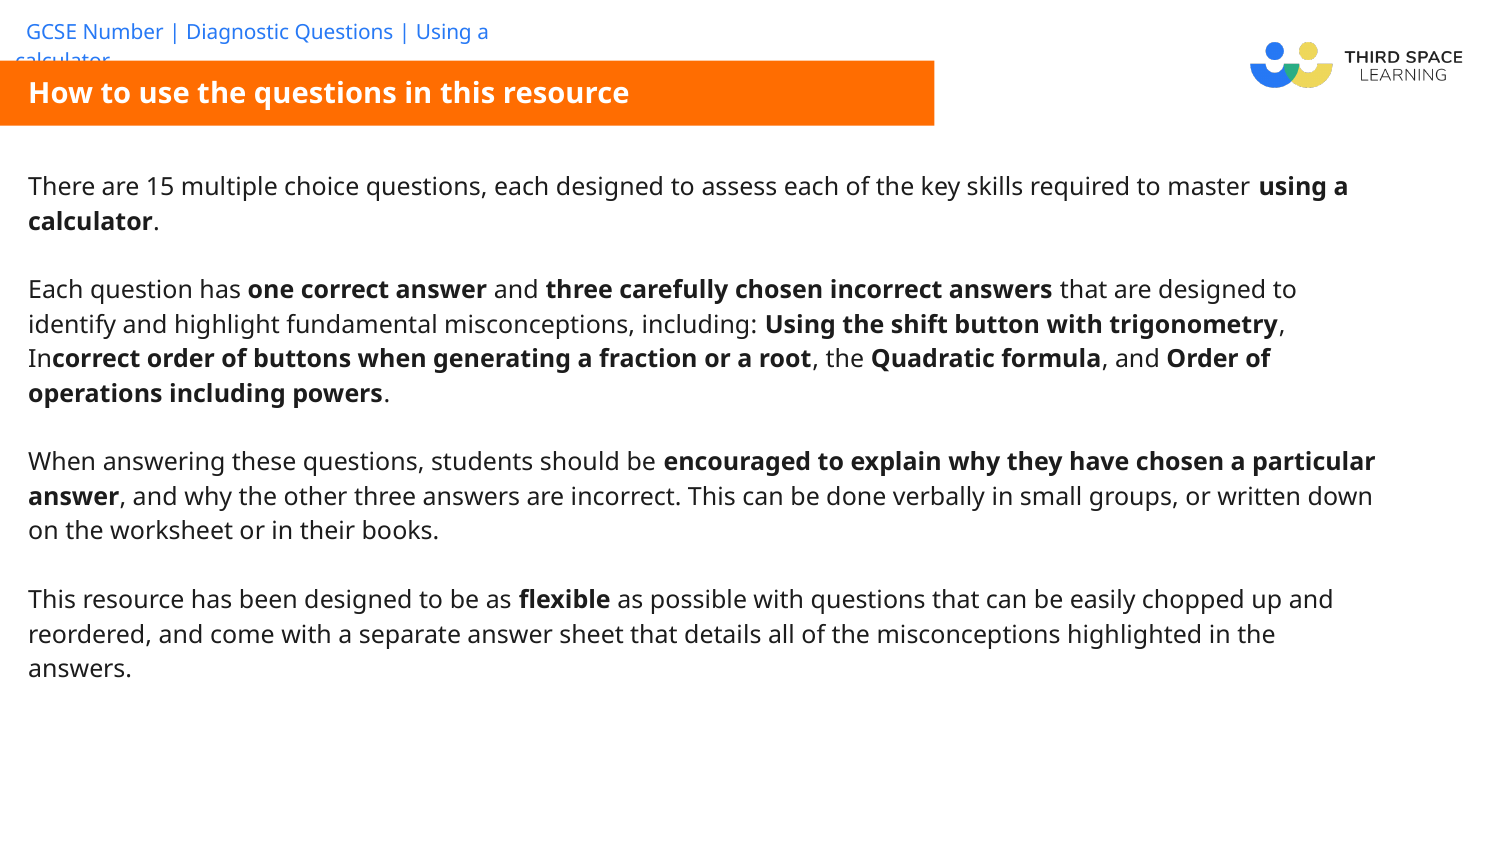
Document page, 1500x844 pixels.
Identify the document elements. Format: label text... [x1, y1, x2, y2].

picture [1250, 33, 1465, 99]
text_box There are 15 multiple choice questions, each designed to assess each of the key skills required to master using a calculator. Each question has one correct answer and three carefully chosen incorrect answers that are designed to identify and highlight fundamental misconceptions, including: Using the shift button with trigonometry, Incorrect order of buttons when generating a fraction or a root, the Quadratic formula, and Order of operations including powers. When answering these questions, students should be encouraged to explain why they have chosen a particular answer, and why the other three answers are incorrect. This can be done verbally in small groups, or written down on the worksheet or in their books. This resource has been designed to be as flexible as possible with questions that can be easily chopped up and reordered, and come with a separate answer sheet that details all of the misconceptions highlighted in the answers. [13, 151, 1403, 632]
text_box How to use the questions in this resource [13, 59, 658, 125]
